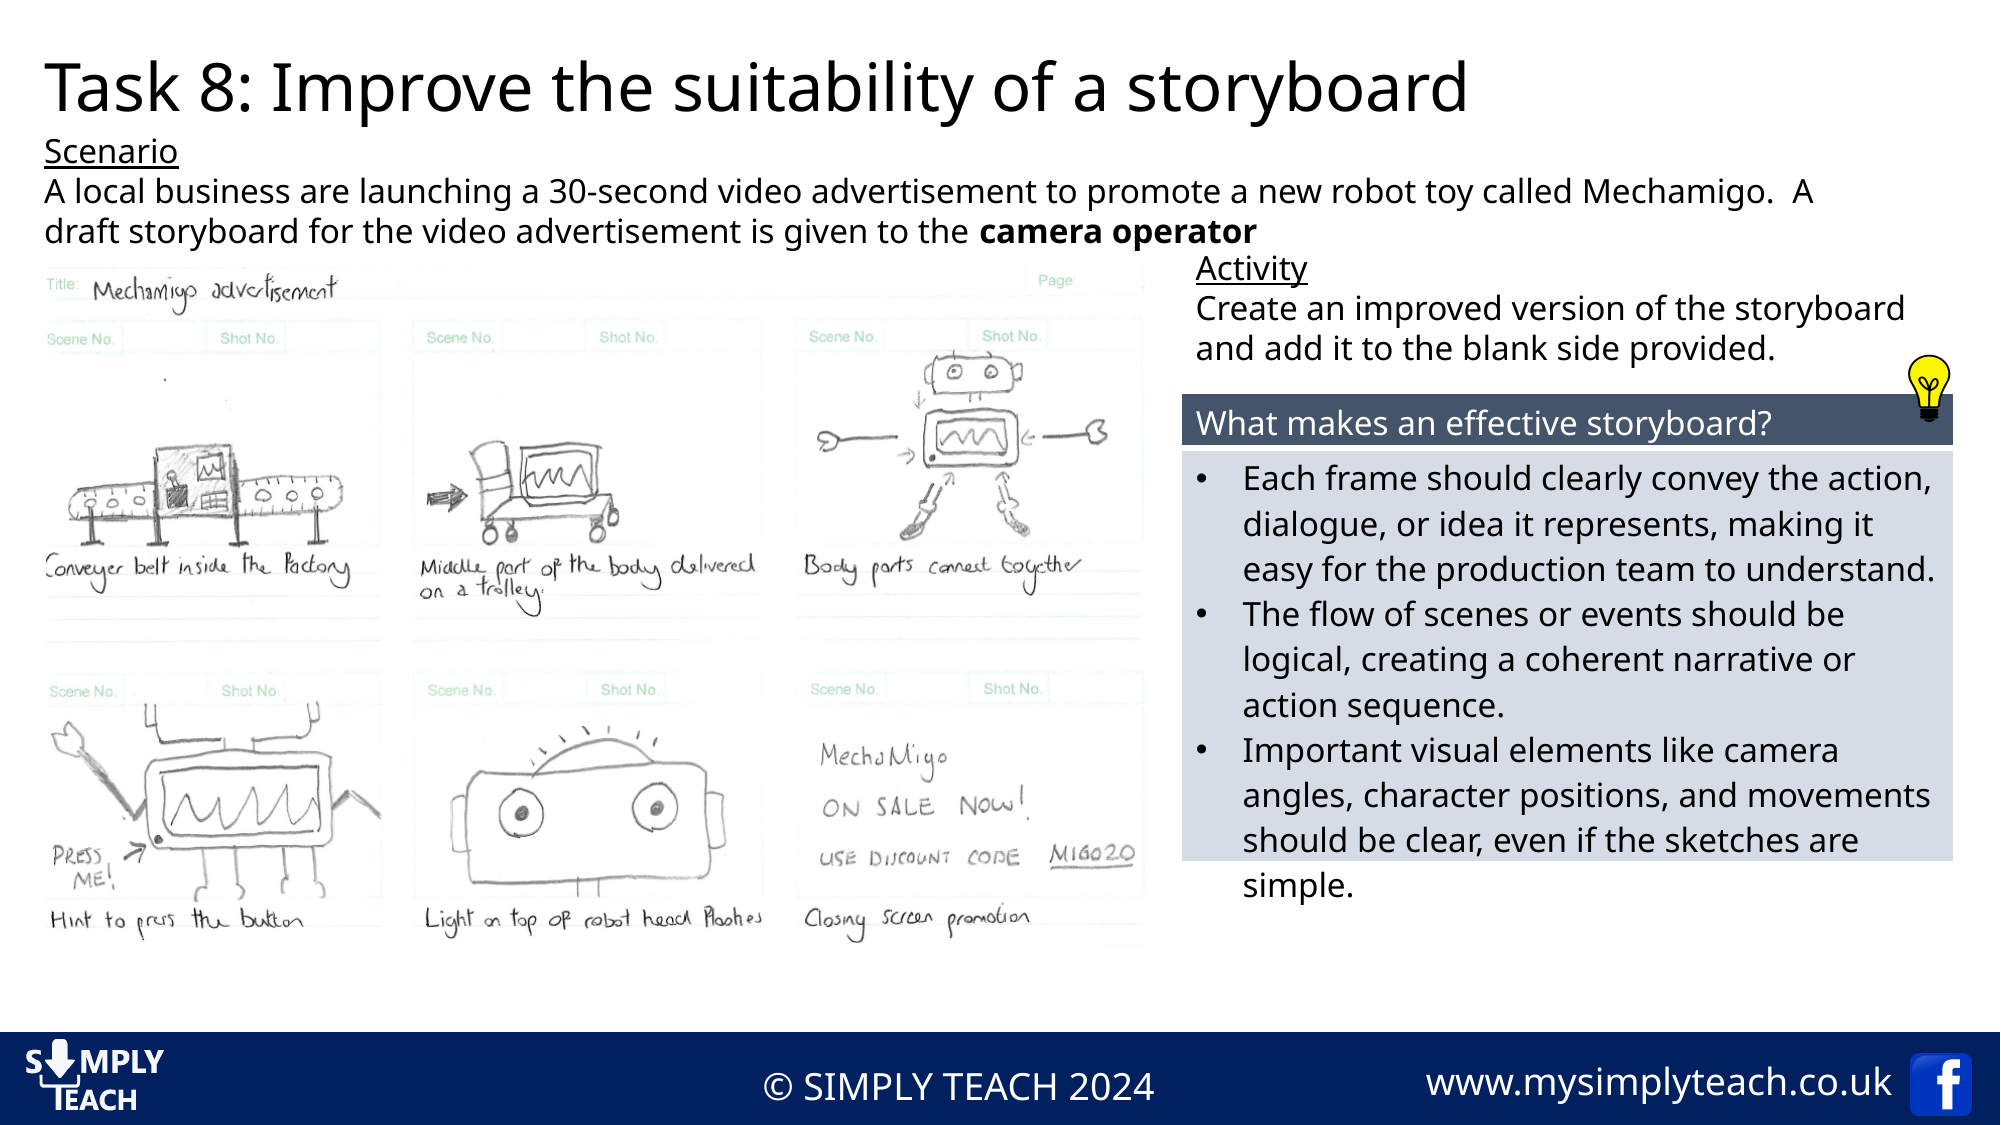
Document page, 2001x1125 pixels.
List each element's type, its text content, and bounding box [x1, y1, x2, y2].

text_box Scenario A local business are launching a 30-second video advertisement to promote a new robot toy called Mechamigo. A draft storyboard for the video advertisement is given to the camera operator [29, 123, 1908, 258]
table_header What makes an effective storyboard? [1182, 394, 1953, 445]
text_box © SIMPLY TEACH 2024 [621, 1055, 1296, 1115]
picture [46, 267, 1166, 946]
text_box Task 8: Improve the suitability of a storyboard [29, 37, 1908, 123]
picture [1888, 354, 1967, 423]
text_box Activity Create an improved version of the storyboard and add it to the blank side provided. [1180, 239, 1938, 374]
text_box [0, 1032, 2000, 1125]
picture [15, 1033, 182, 1122]
picture [1907, 1050, 1976, 1119]
table_cell Each frame should clearly convey the action, dialogue, or idea it represents, making it easy for the production team to understand. The flow of scenes or events should be logical, creating a coherent narrative or action sequence. Important visual elements like camera angles, character positions, and movements should be clear, even if the sketches are simple. [1182, 451, 1953, 861]
text_box www.mysimplyteach.co.uk [1411, 1050, 1907, 1111]
